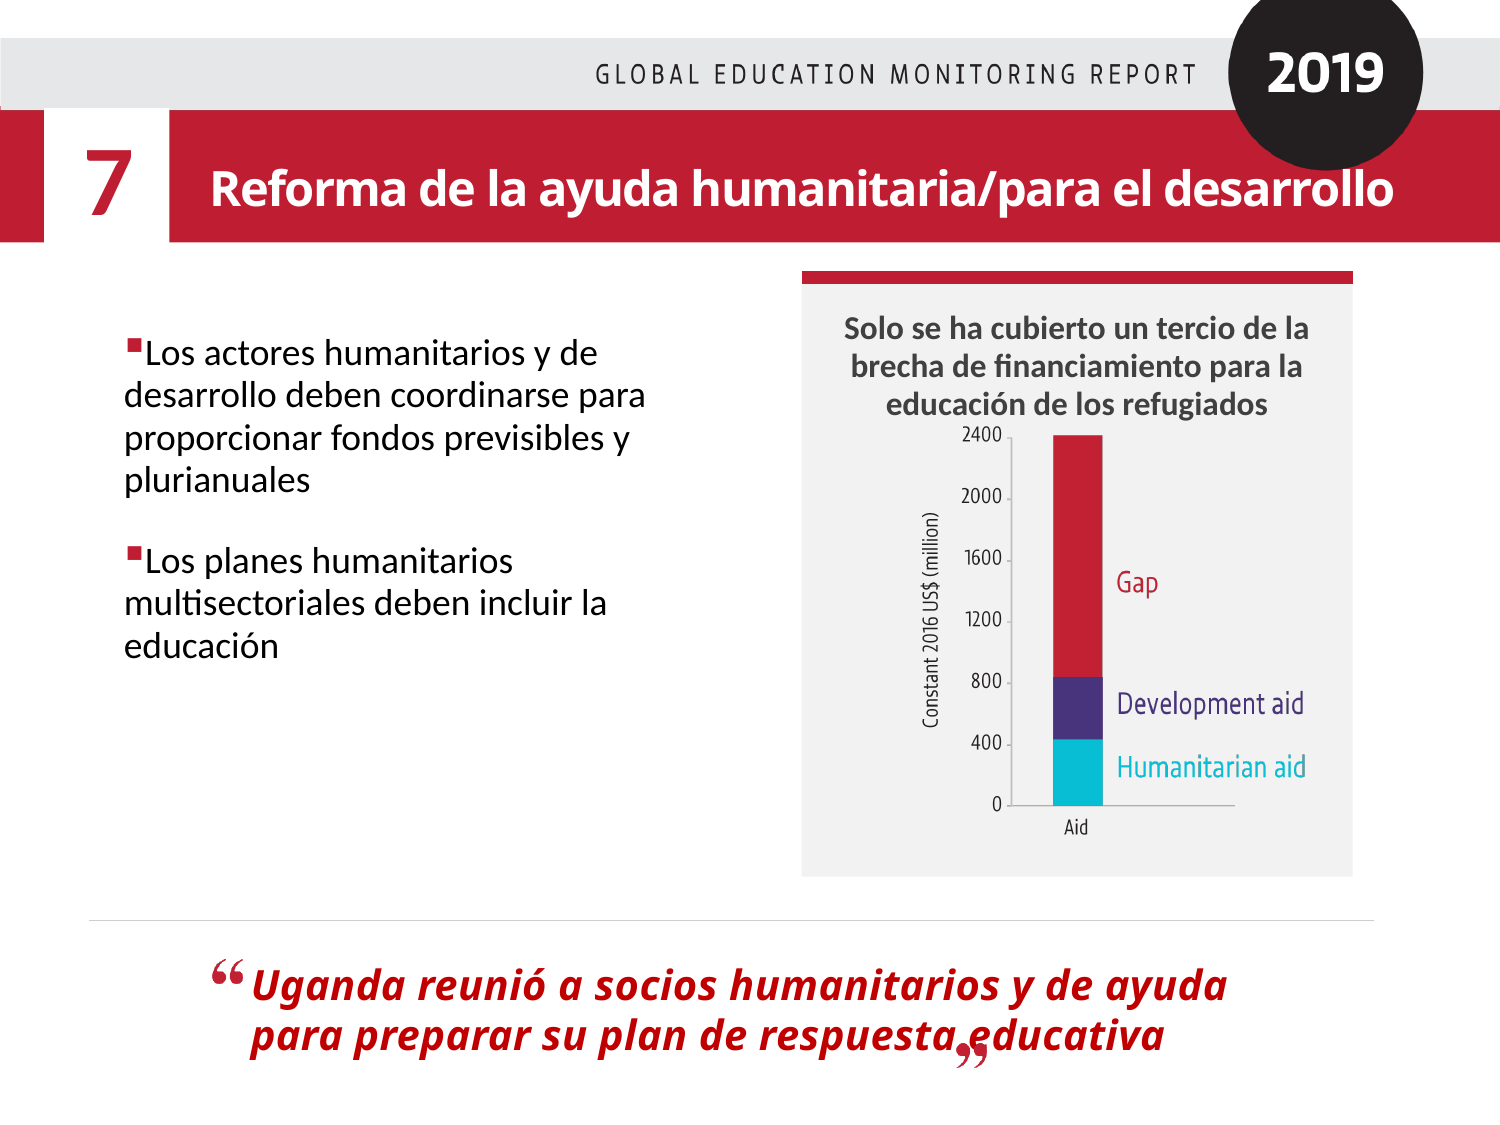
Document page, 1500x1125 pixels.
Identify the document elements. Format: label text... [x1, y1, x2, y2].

list Los actores humanitarios y de desarrollo deben coordinarse para proporcionar fondos previsibles y plurianuales Los planes humanitarios multisectoriales deben incluir la educación [109, 323, 706, 852]
text_box Reforma de la ayuda humanitaria/para el desarrollo [195, 157, 1426, 276]
picture [0, 0, 1500, 186]
picture [919, 423, 1307, 840]
text_box 7 [49, 108, 169, 243]
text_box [801, 277, 1353, 877]
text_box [212, 951, 1277, 1068]
